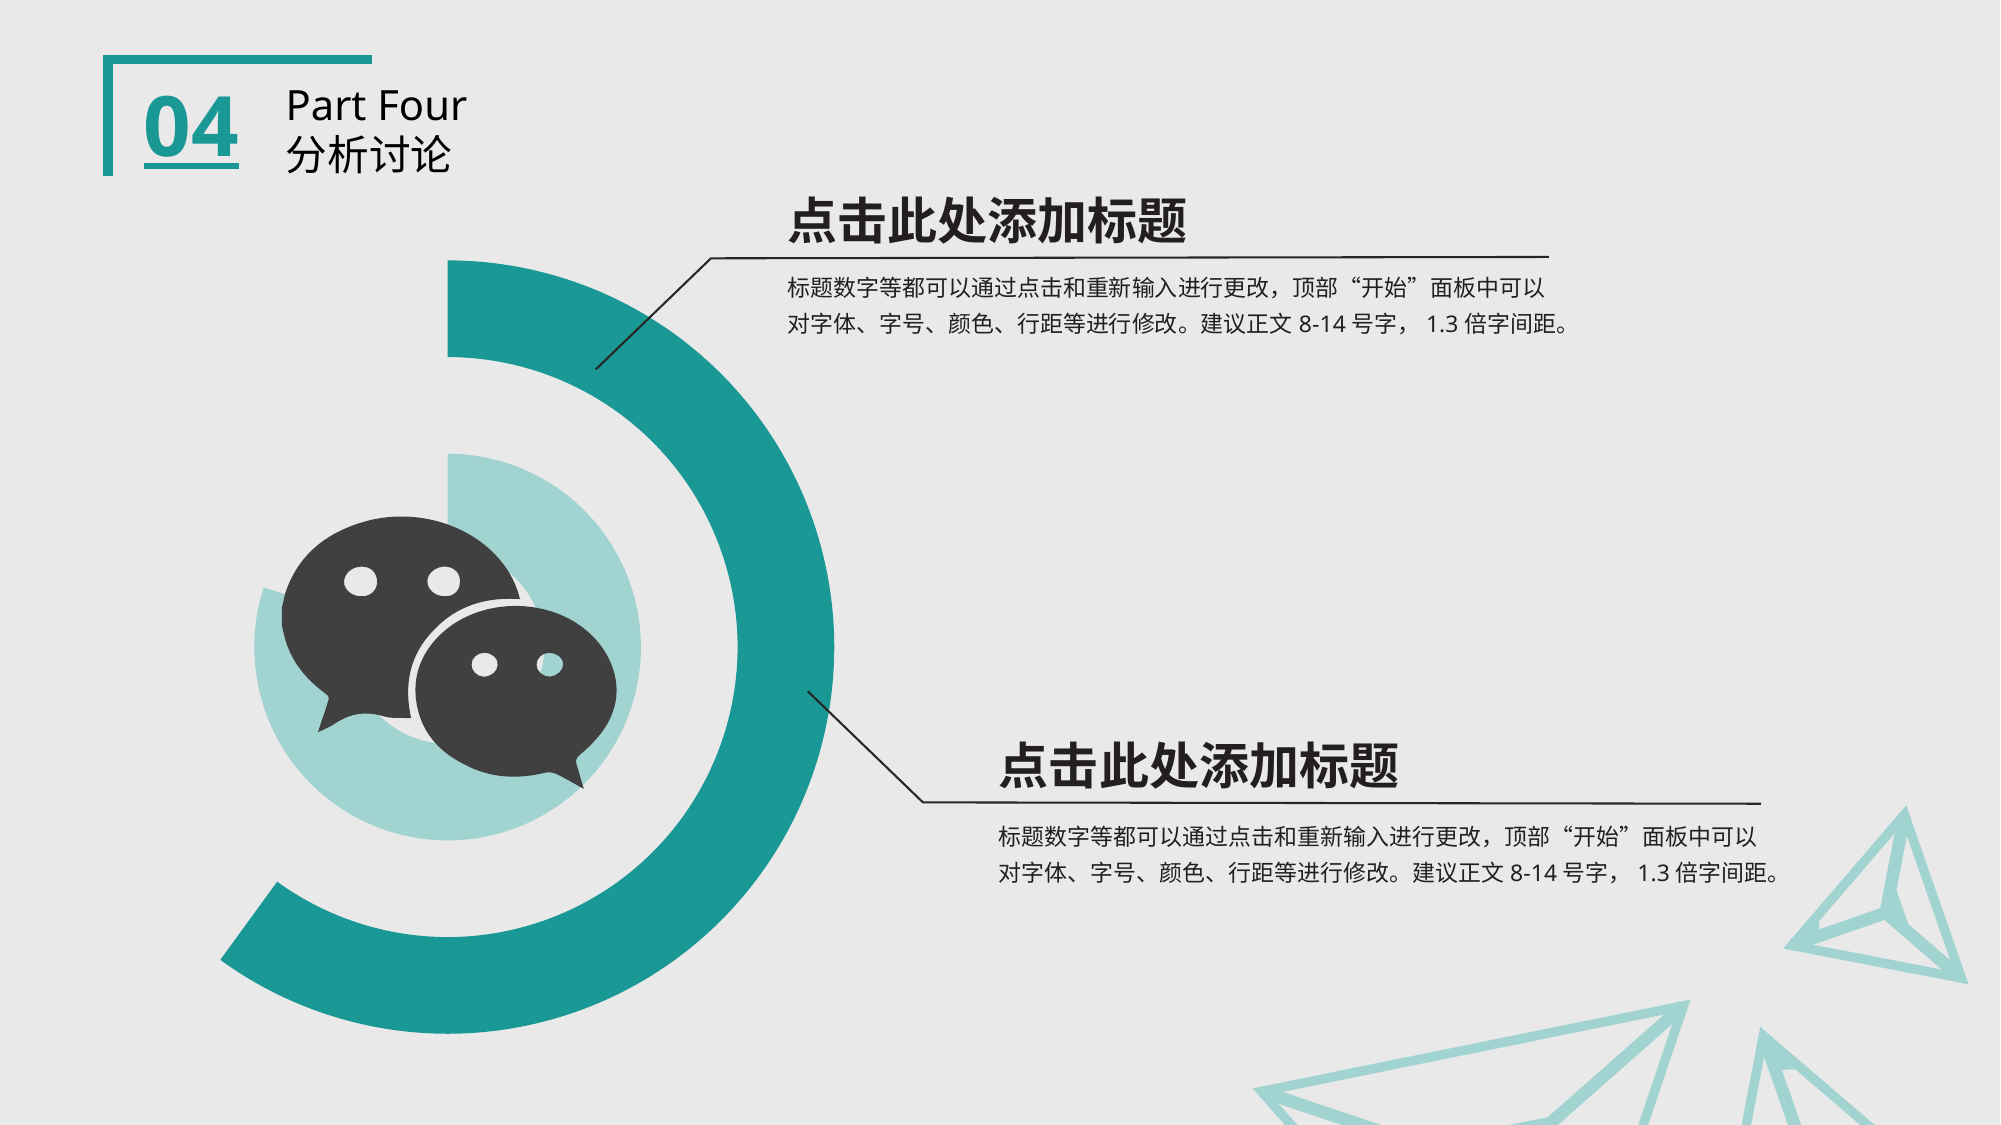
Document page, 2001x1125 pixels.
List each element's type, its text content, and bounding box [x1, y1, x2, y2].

text_box 标题数字等都可以通过点击和重新输入进行更改，顶部“开始”面板中可以对字体、字号、颜色、行距等进行修改。建议正文8-14号字，1.3倍字间距。 [835, 258, 1575, 345]
text_box Part Four 分析讨论 [270, 71, 631, 186]
chart [60, 208, 835, 1050]
text_box 点击此处添加标题 [1111, 726, 1459, 767]
text_box 点击此处添加标题 [772, 182, 1248, 257]
text_box 标题数字等都可以通过点击和重新输入进行更改，顶部“开始”面板中可以对字体、字号、颜色、行距等进行修改。建议正文8-14号字，1.3倍字间距。 [984, 807, 1787, 894]
text_box 04 [128, 66, 271, 181]
text_box [835, 694, 1761, 805]
